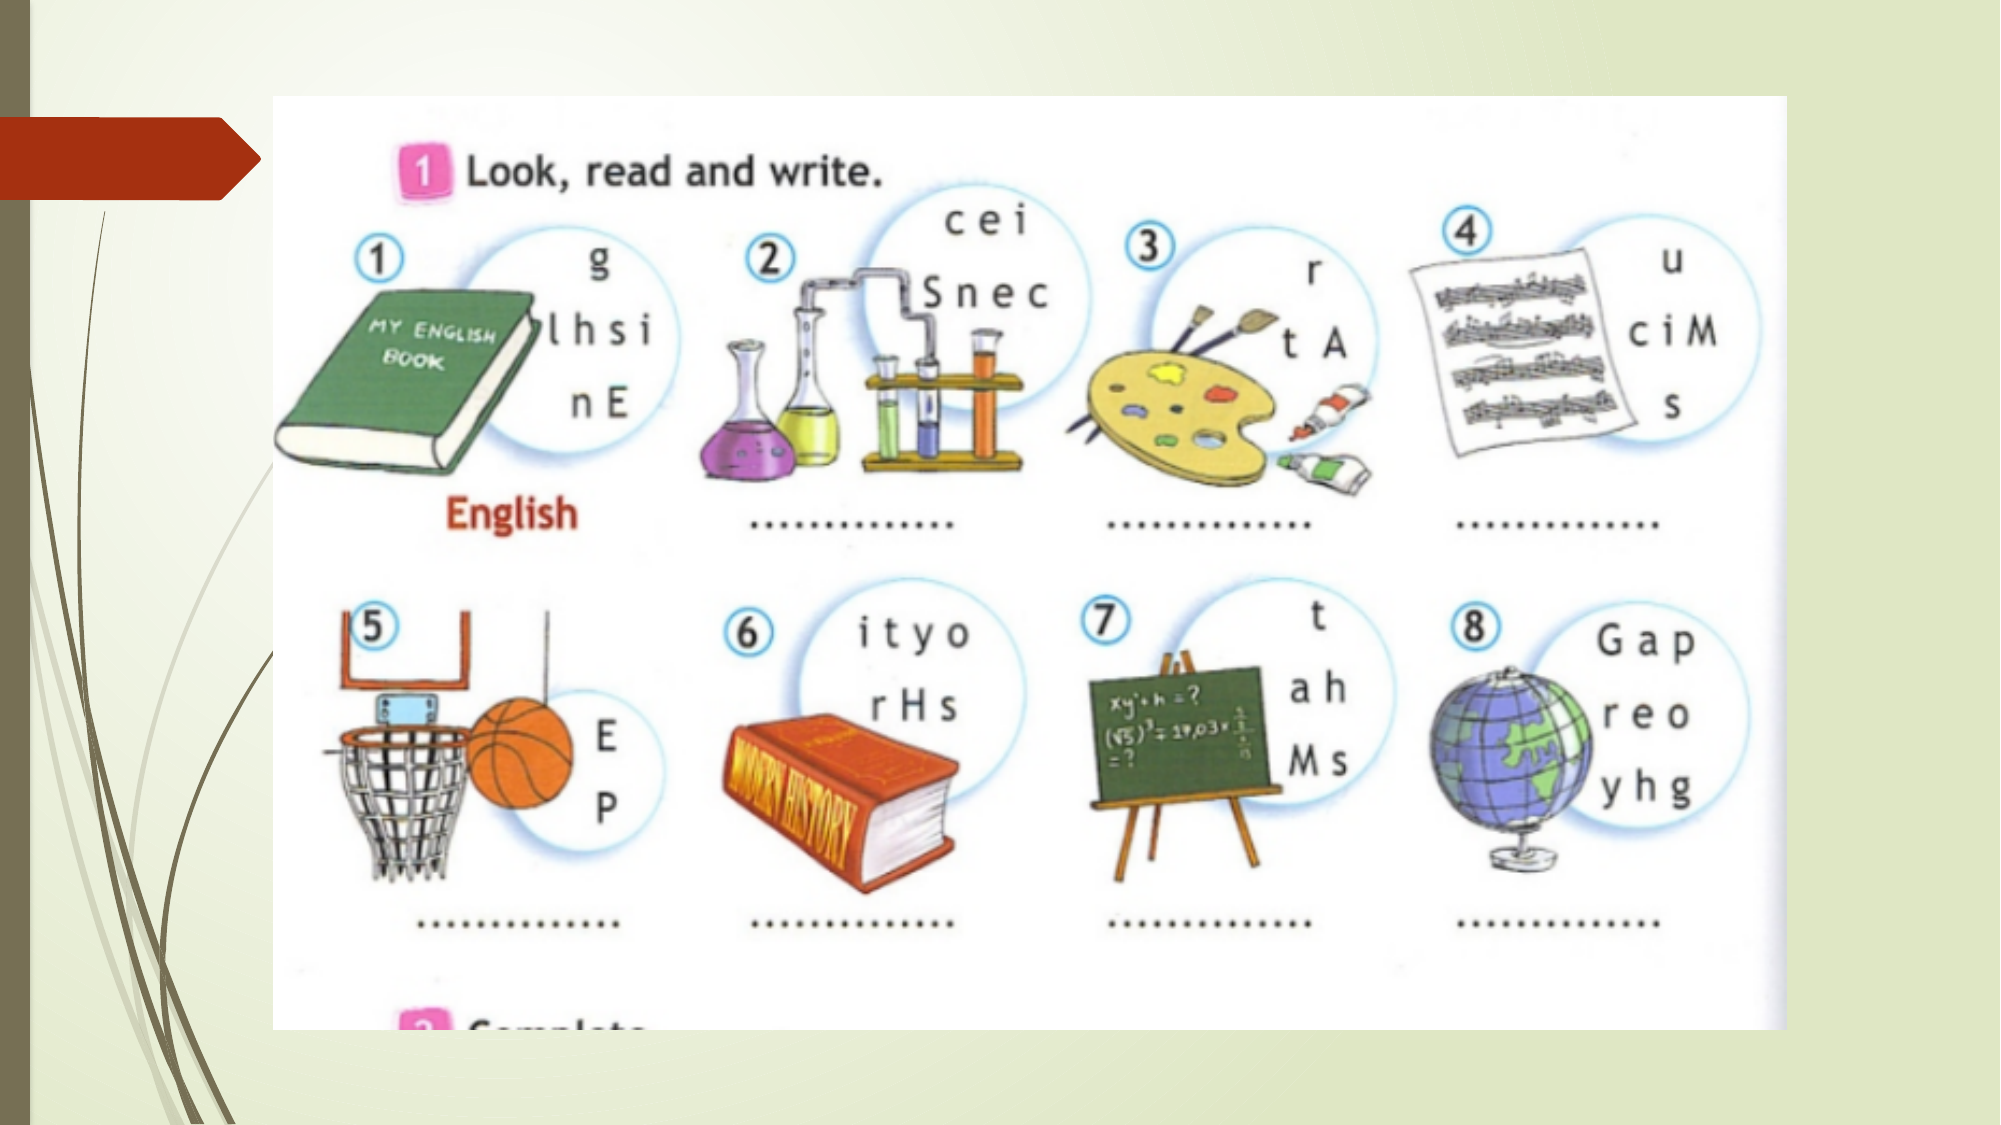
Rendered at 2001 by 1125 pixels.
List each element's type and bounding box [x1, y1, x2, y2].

list [273, 96, 1787, 1030]
